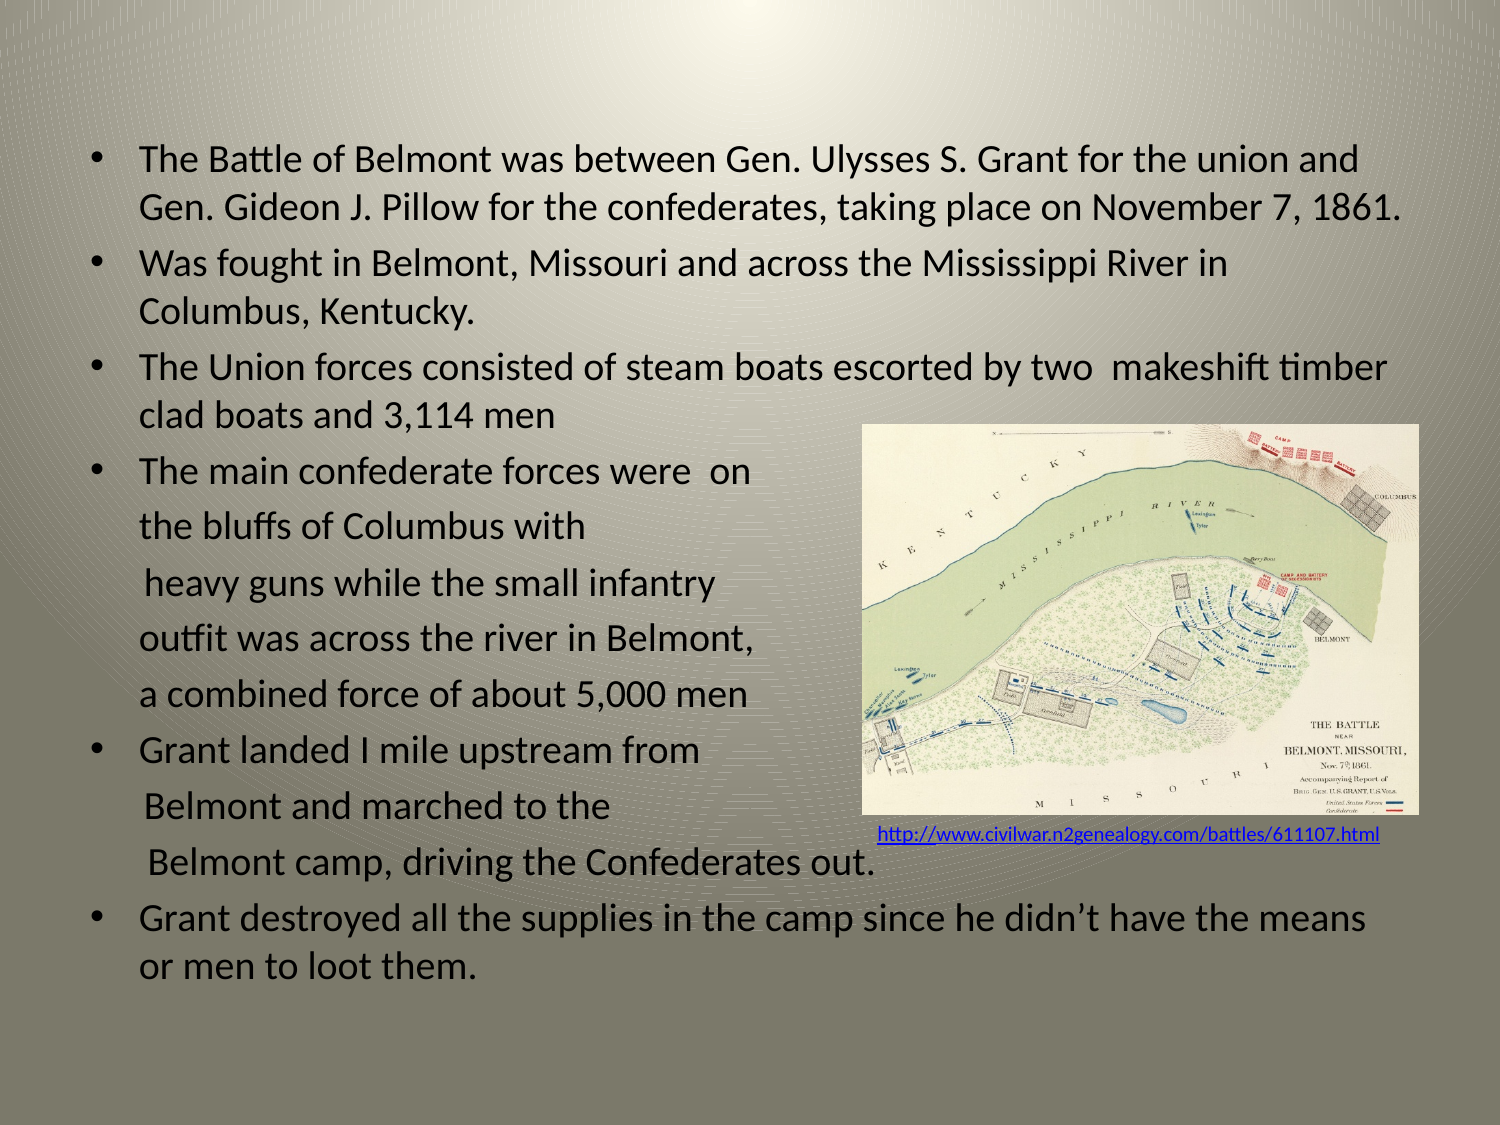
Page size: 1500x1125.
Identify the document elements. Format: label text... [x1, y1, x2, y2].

picture [862, 424, 1419, 815]
text_box http://www.civilwar.n2genealogy.com/battles/611107.html [862, 823, 1413, 854]
list The Battle of Belmont was between Gen. Ulysses S. Grant for the union and Gen. Gideon J. Pillow for the confederates, taking place on November 7, 1861. Was fought in Belmont, Missouri and across the Mississippi River in Columbus, Kentucky. The Union forces consisted of steam boats escorted by two makeshift timber clad boats and 3,114 men The main confederate forces were on the bluffs of Columbus with heavy guns while the small infantry outfit was across the river in Belmont, a combined force of about 5,000 men Grant landed I mile upstream from Belmont and marched to the Belmont camp, driving the Confederates out. Grant destroyed all the supplies in the camp since he didn’t have the means or men to loot them. [75, 125, 1425, 1025]
